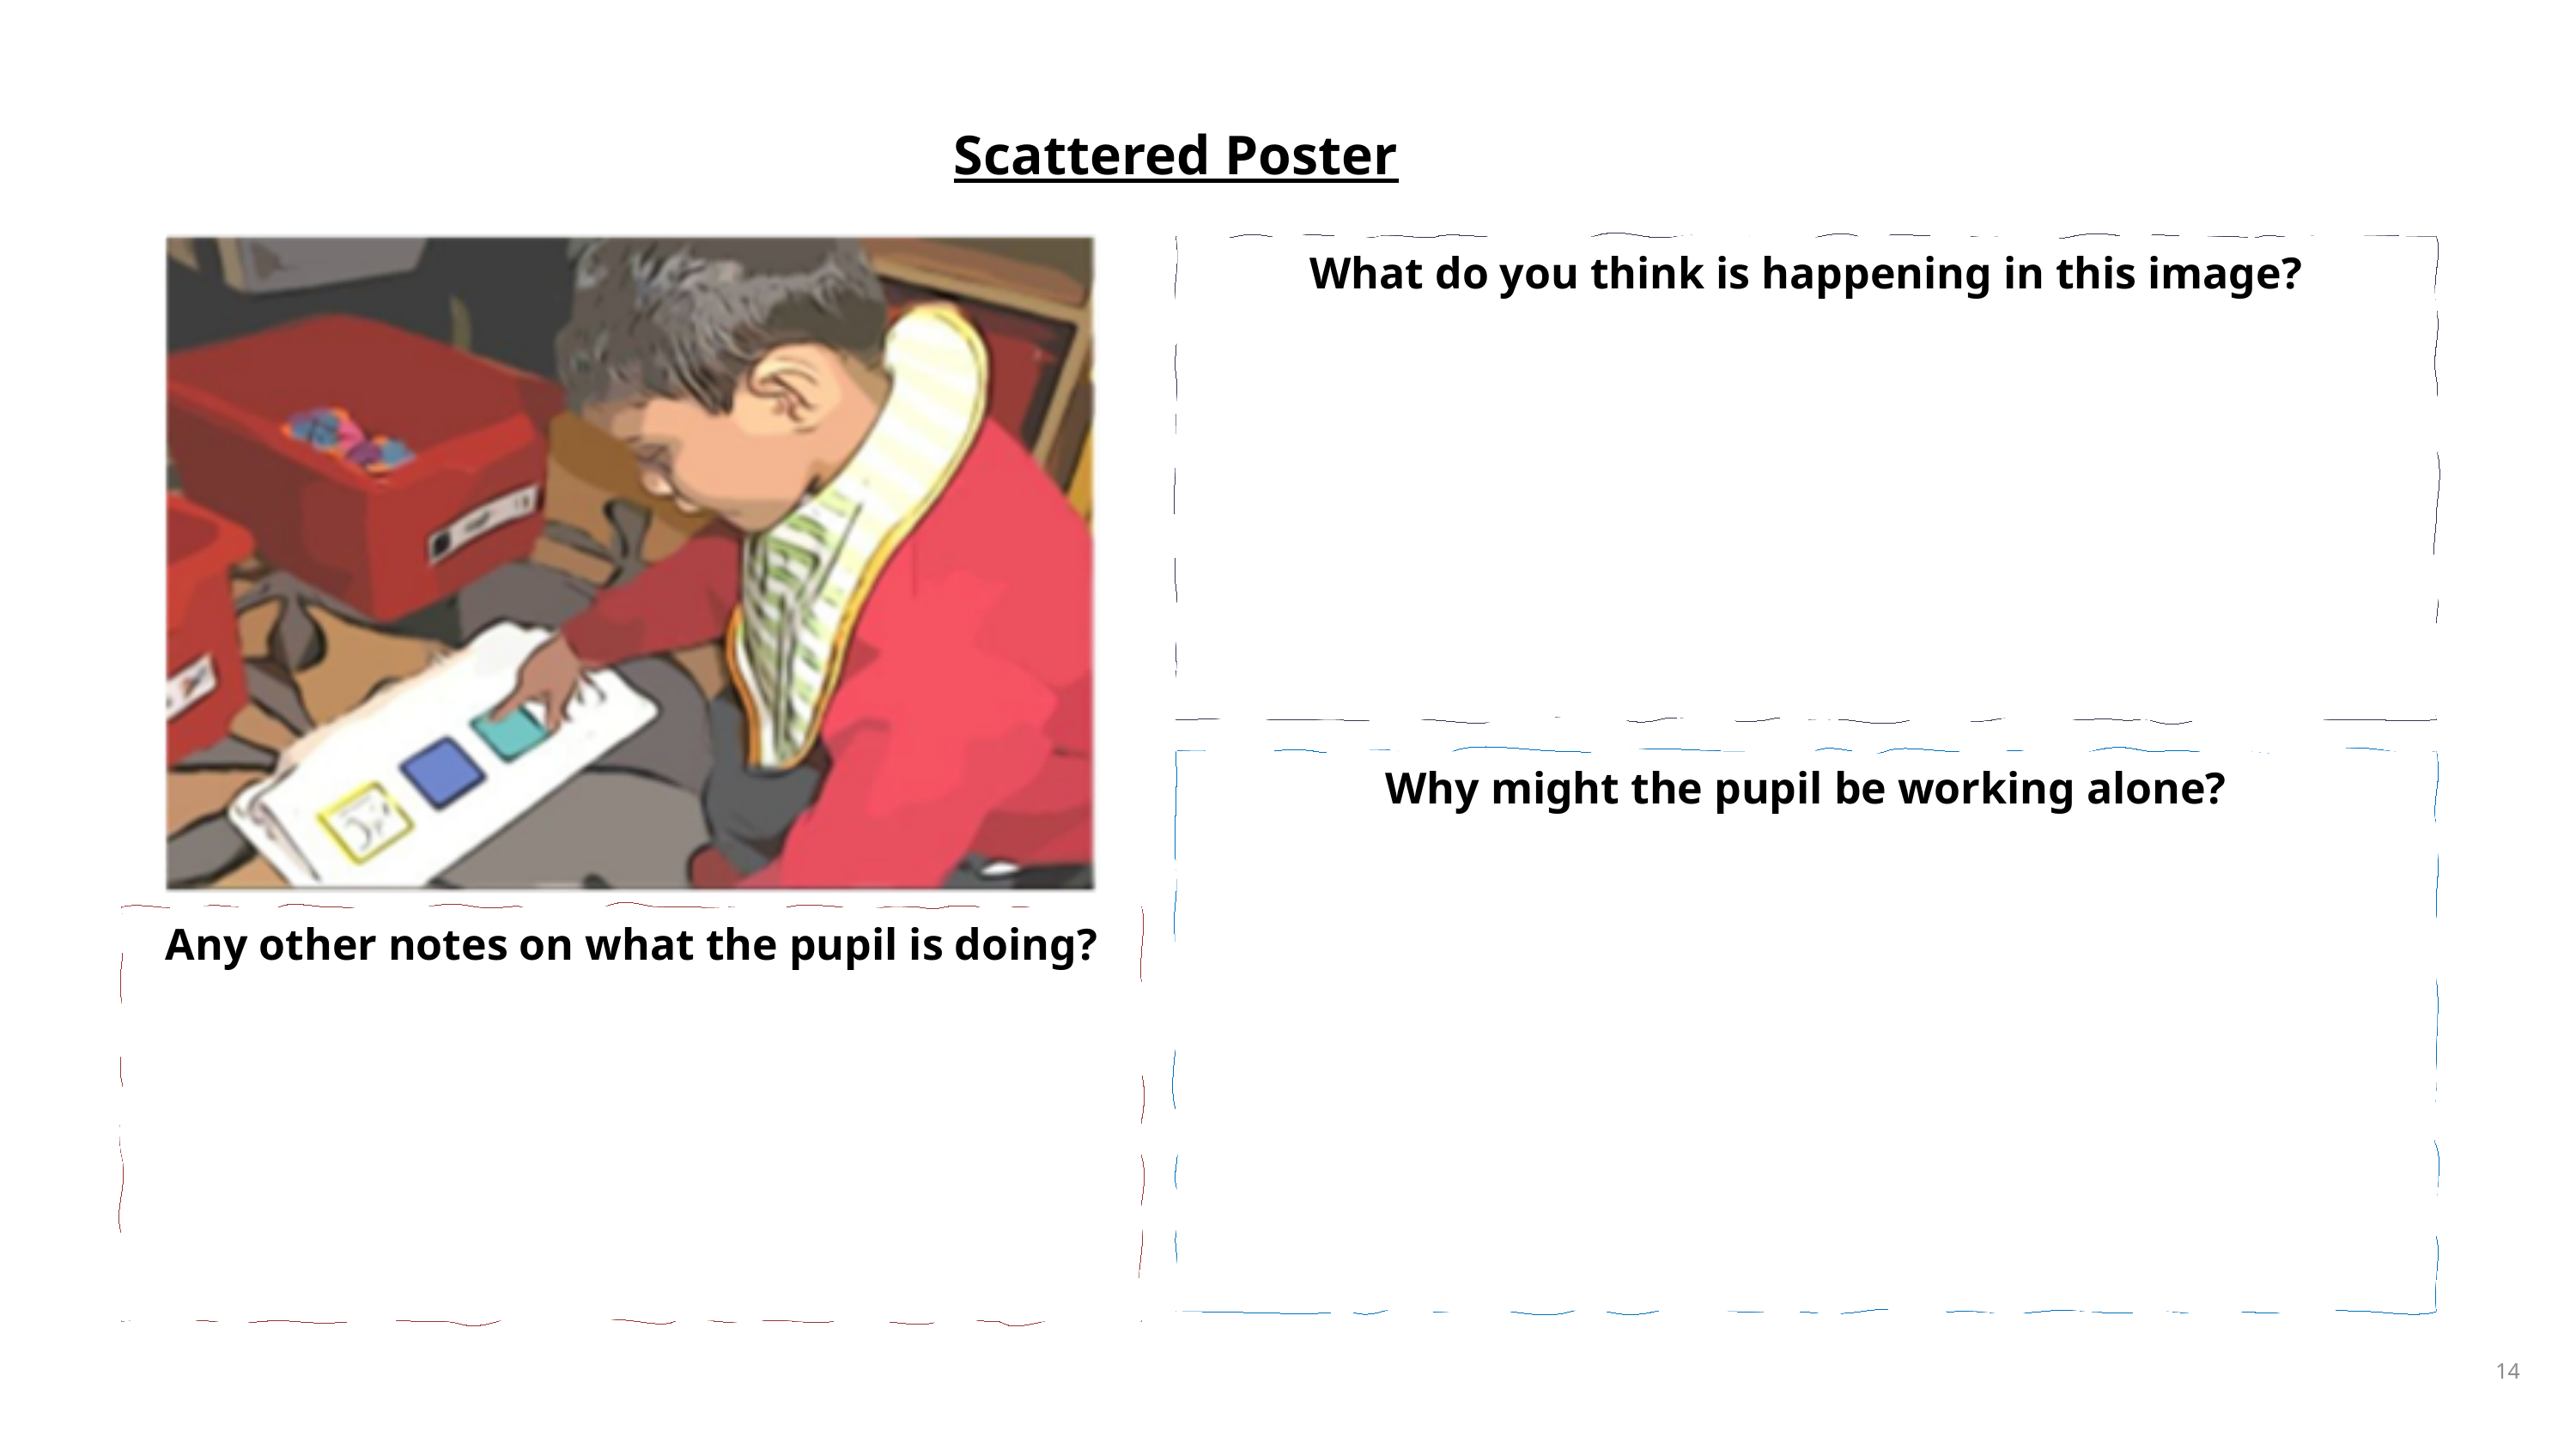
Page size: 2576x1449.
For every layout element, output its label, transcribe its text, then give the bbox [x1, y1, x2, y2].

text_box Any other notes on what the pupil is doing? [118, 905, 1145, 1326]
text_box Why might the pupil be working alone? [1172, 746, 2439, 1316]
text_box What do you think is happening in this image? [1172, 233, 2440, 724]
title Scattered Poster [777, 96, 1576, 210]
slide_number 14 [2233, 1346, 2533, 1398]
picture [144, 221, 1120, 908]
